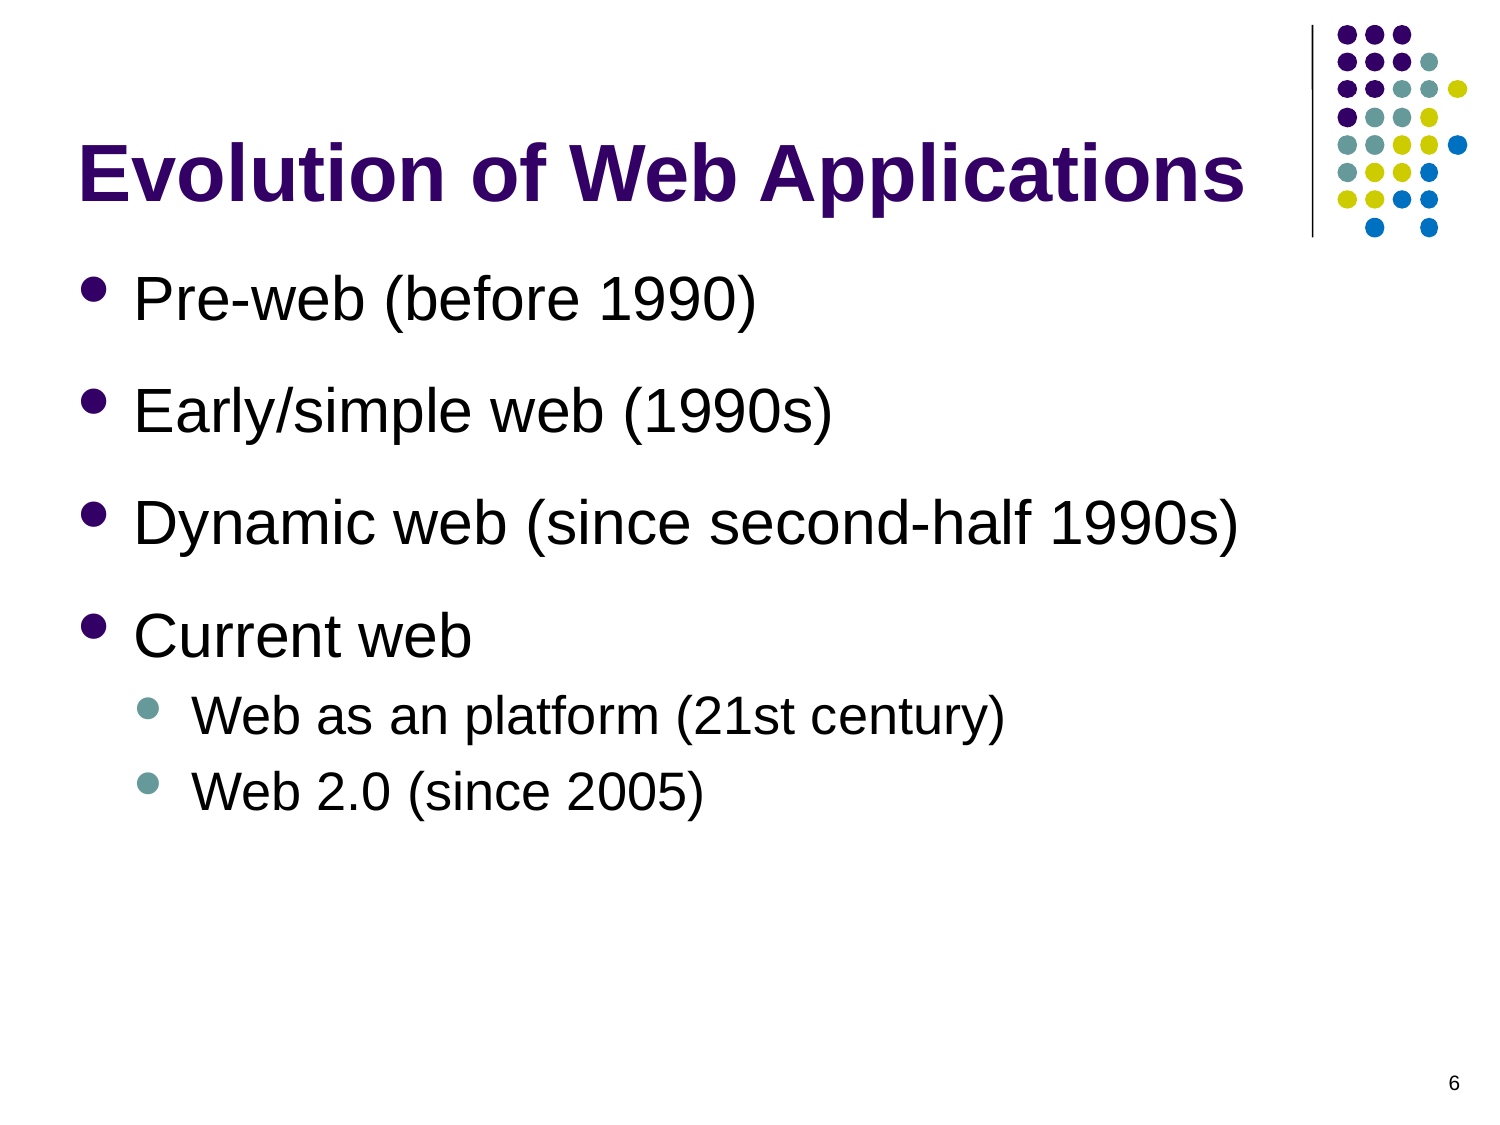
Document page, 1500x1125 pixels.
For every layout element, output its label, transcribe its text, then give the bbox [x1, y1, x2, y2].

slide_number 6 [1124, 1062, 1476, 1125]
title Evolution of Web Applications [62, 62, 1313, 226]
list Pre-web (before 1990) Early/simple web (1990s) Dynamic web (since second-half 1990s) Current web Web as an platform (21st century) Web 2.0 (since 2005) [62, 249, 1438, 1051]
